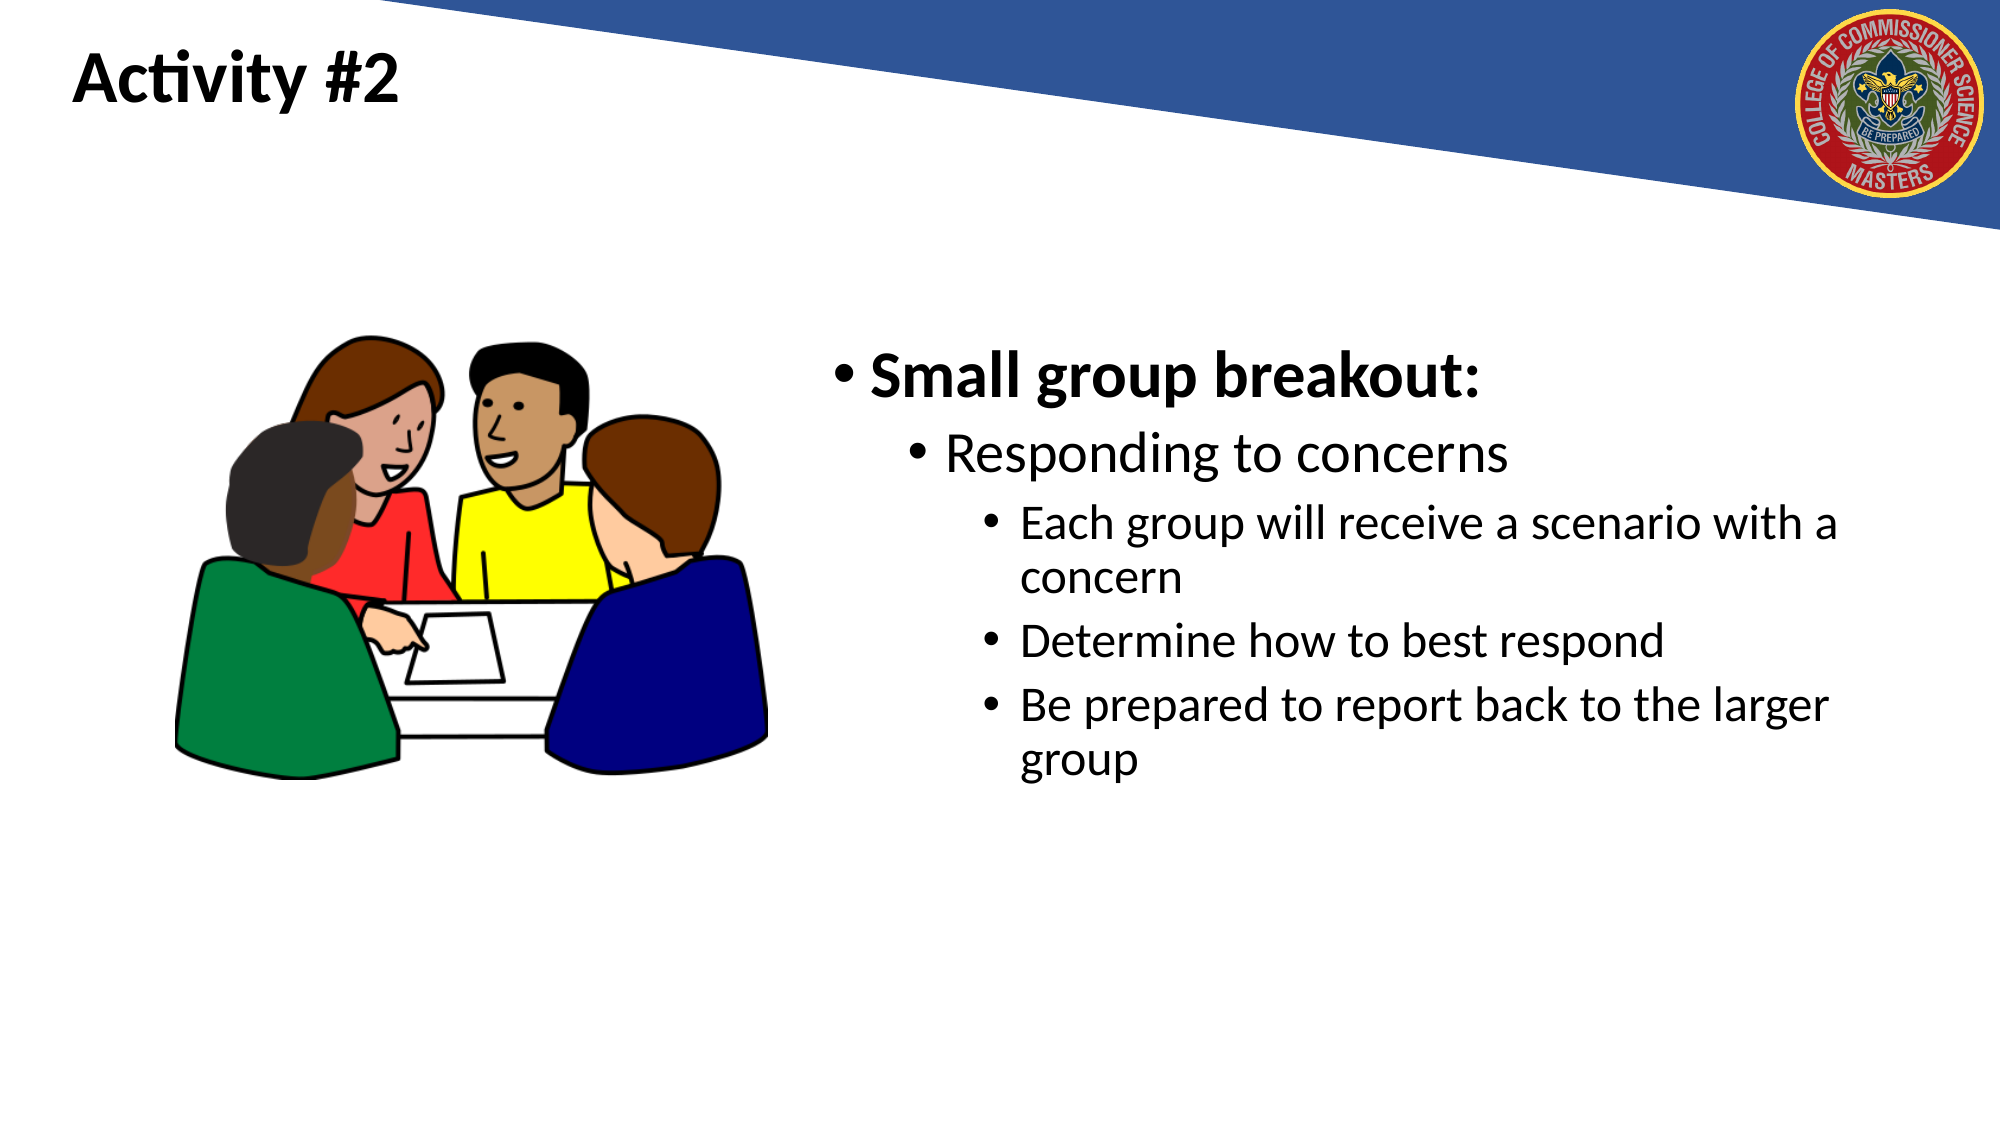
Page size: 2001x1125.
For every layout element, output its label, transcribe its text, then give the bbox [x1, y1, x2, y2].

title Activity #2 [57, 22, 1000, 134]
list Small group breakout: Responding to concerns Each group will receive a scenario with a concern Determine how to best respond Be prepared to report back to the larger group [817, 332, 1904, 1047]
picture [1795, 9, 1984, 198]
picture [175, 332, 768, 780]
